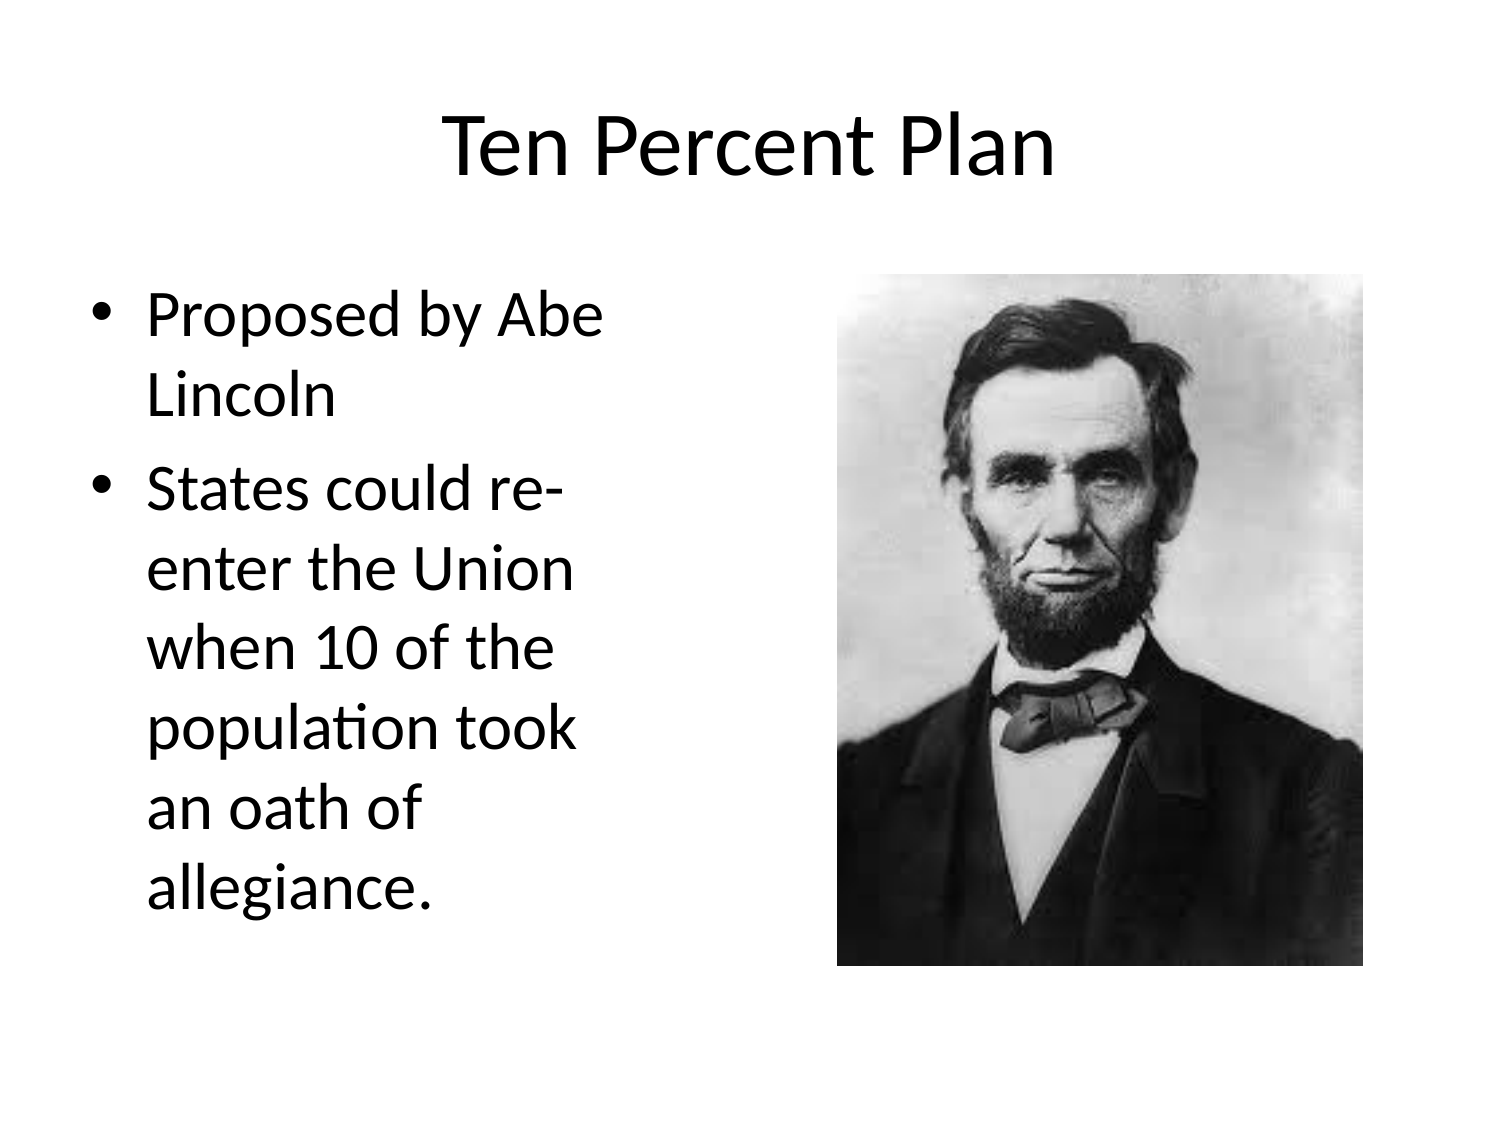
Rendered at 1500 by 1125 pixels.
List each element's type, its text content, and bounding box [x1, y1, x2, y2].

title Ten Percent Plan [75, 45, 1425, 233]
picture [837, 274, 1363, 967]
list Proposed by Abe Lincoln States could re-enter the Union when 10 of the population took an oath of allegiance. [75, 262, 663, 1005]
